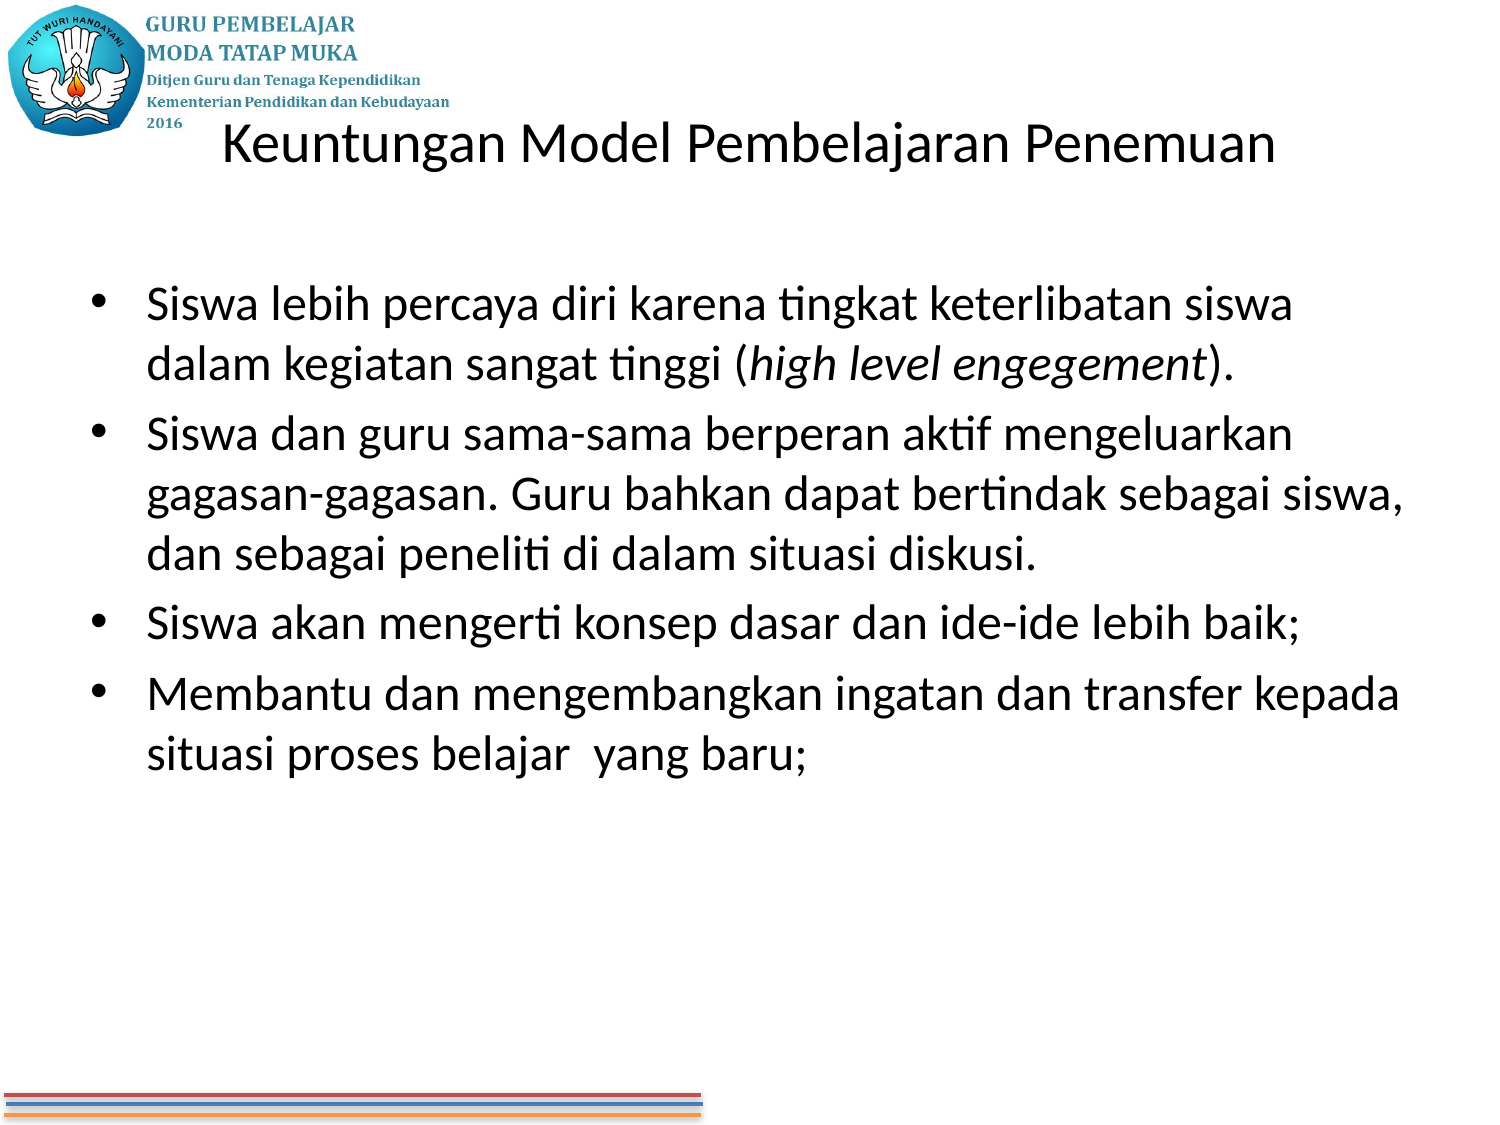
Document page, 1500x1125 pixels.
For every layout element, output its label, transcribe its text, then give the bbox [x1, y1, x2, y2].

title Keuntungan Model Pembelajaran Penemuan [75, 45, 1425, 233]
list Siswa lebih percaya diri karena tingkat keterlibatan siswa dalam kegiatan sangat tinggi (high level engegement). Siswa dan guru sama-sama berperan aktif mengeluarkan gagasan-gagasan. Guru bahkan dapat bertindak sebagai siswa, dan sebagai peneliti di dalam situasi diskusi. Siswa akan mengerti konsep dasar dan ide-ide lebih baik; Membantu dan mengembangkan ingatan dan transfer kepada situasi proses belajar yang baru; [75, 262, 1425, 1005]
picture [4, 0, 455, 139]
